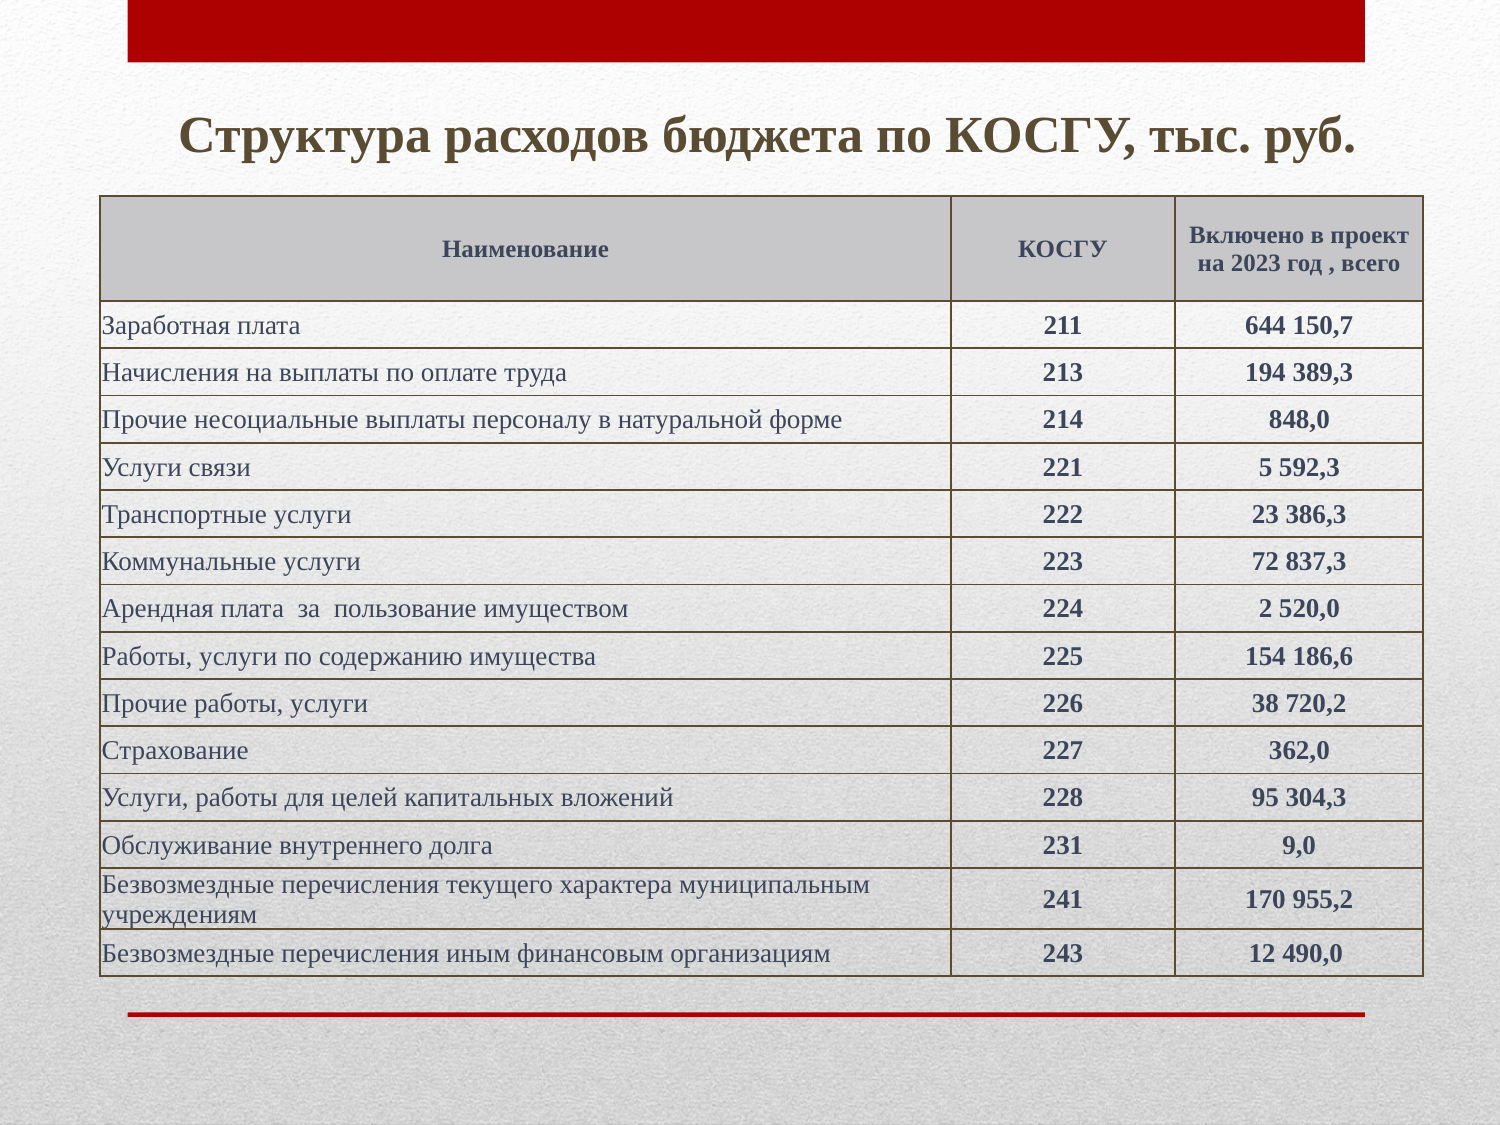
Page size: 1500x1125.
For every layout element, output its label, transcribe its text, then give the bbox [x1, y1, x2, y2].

table_cell 5 592,3 [1176, 444, 1422, 489]
table_cell 644 150,7 [1176, 302, 1422, 347]
table_cell 170 955,2 [1176, 869, 1422, 928]
table_cell Арендная плата за пользование имуществом [101, 585, 950, 631]
table_cell Услуги связи [101, 444, 950, 489]
table_cell 23 386,3 [1176, 491, 1422, 536]
table_cell 848,0 [1176, 396, 1422, 442]
table_cell 214 [952, 396, 1174, 442]
table_cell 231 [952, 822, 1174, 867]
table_cell 223 [952, 538, 1174, 584]
table_cell Безвозмездные перечисления текущего характера муниципальным учреждениям [101, 869, 950, 928]
table_cell 154 186,6 [1176, 633, 1422, 678]
table_cell 228 [952, 774, 1174, 820]
table_cell Безвозмездные перечисления иным финансовым организациям [101, 930, 950, 975]
table_cell 226 [952, 680, 1174, 725]
table_cell 362,0 [1176, 727, 1422, 773]
table_cell Прочие работы, услуги [101, 680, 950, 725]
table_cell 2 520,0 [1176, 585, 1422, 631]
table_header Включено в проект на 2023 год , всего [1176, 197, 1422, 300]
table_cell Коммунальные услуги [101, 538, 950, 584]
table_cell Прочие несоциальные выплаты персоналу в натуральной форме [101, 396, 950, 442]
table_cell 95 304,3 [1176, 774, 1422, 820]
table_cell Транспортные услуги [101, 491, 950, 536]
table_header Наименование [101, 197, 950, 300]
table_cell 241 [952, 869, 1174, 928]
table_cell 9,0 [1176, 822, 1422, 867]
table_cell 72 837,3 [1176, 538, 1422, 584]
table_cell 12 490,0 [1176, 930, 1422, 975]
table_cell 38 720,2 [1176, 680, 1422, 725]
table_cell 224 [952, 585, 1174, 631]
table_cell 211 [952, 302, 1174, 347]
table_cell 221 [952, 444, 1174, 489]
table_cell Заработная плата [101, 302, 950, 347]
list Структура расходов бюджета по КОСГУ, тыс. руб. [88, 90, 1447, 173]
table_cell 243 [952, 930, 1174, 975]
table_cell 222 [952, 491, 1174, 536]
table_cell Обслуживание внутреннего долга [101, 822, 950, 867]
table_cell Начисления на выплаты по оплате труда [101, 349, 950, 395]
table_cell 227 [952, 727, 1174, 773]
table_cell Работы, услуги по содержанию имущества [101, 633, 950, 678]
table_header КОСГУ [952, 197, 1174, 300]
table_cell 194 389,3 [1176, 349, 1422, 395]
table_cell 225 [952, 633, 1174, 678]
table_cell 213 [952, 349, 1174, 395]
table_cell Услуги, работы для целей капитальных вложений [101, 774, 950, 820]
table_cell Страхование [101, 727, 950, 773]
